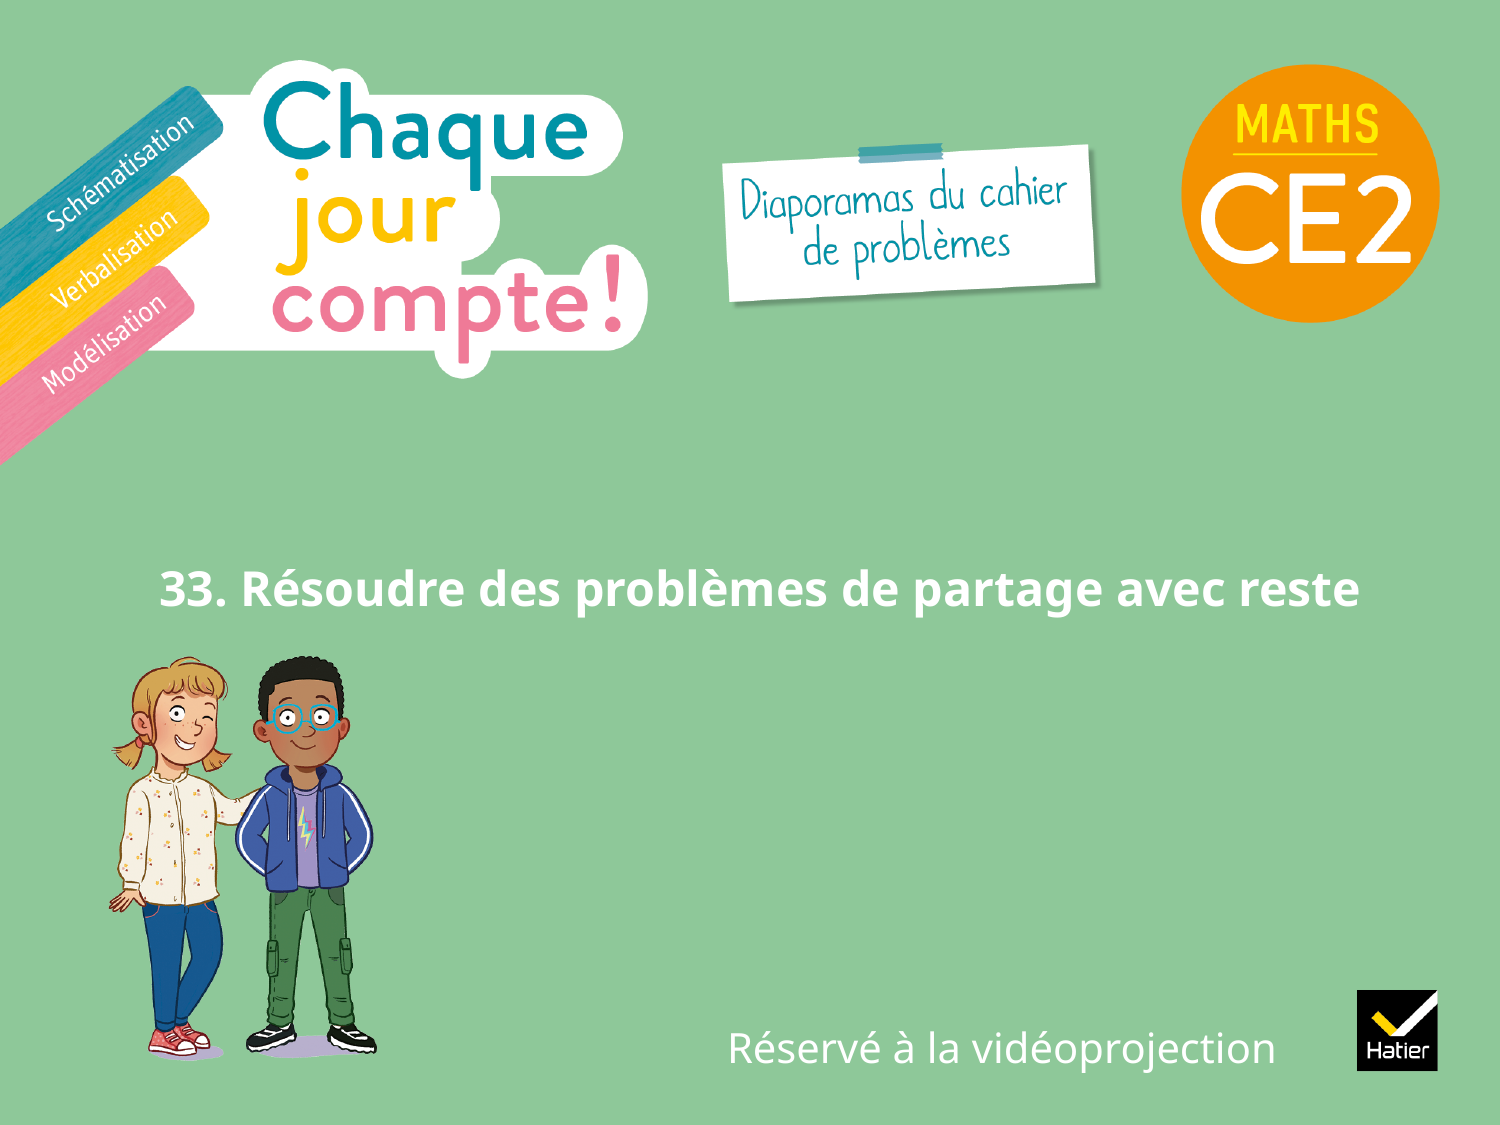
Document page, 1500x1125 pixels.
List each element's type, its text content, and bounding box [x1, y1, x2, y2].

title 33. Résoudre des problèmes de partage avec reste [121, 497, 1401, 628]
picture [0, 0, 1500, 1125]
